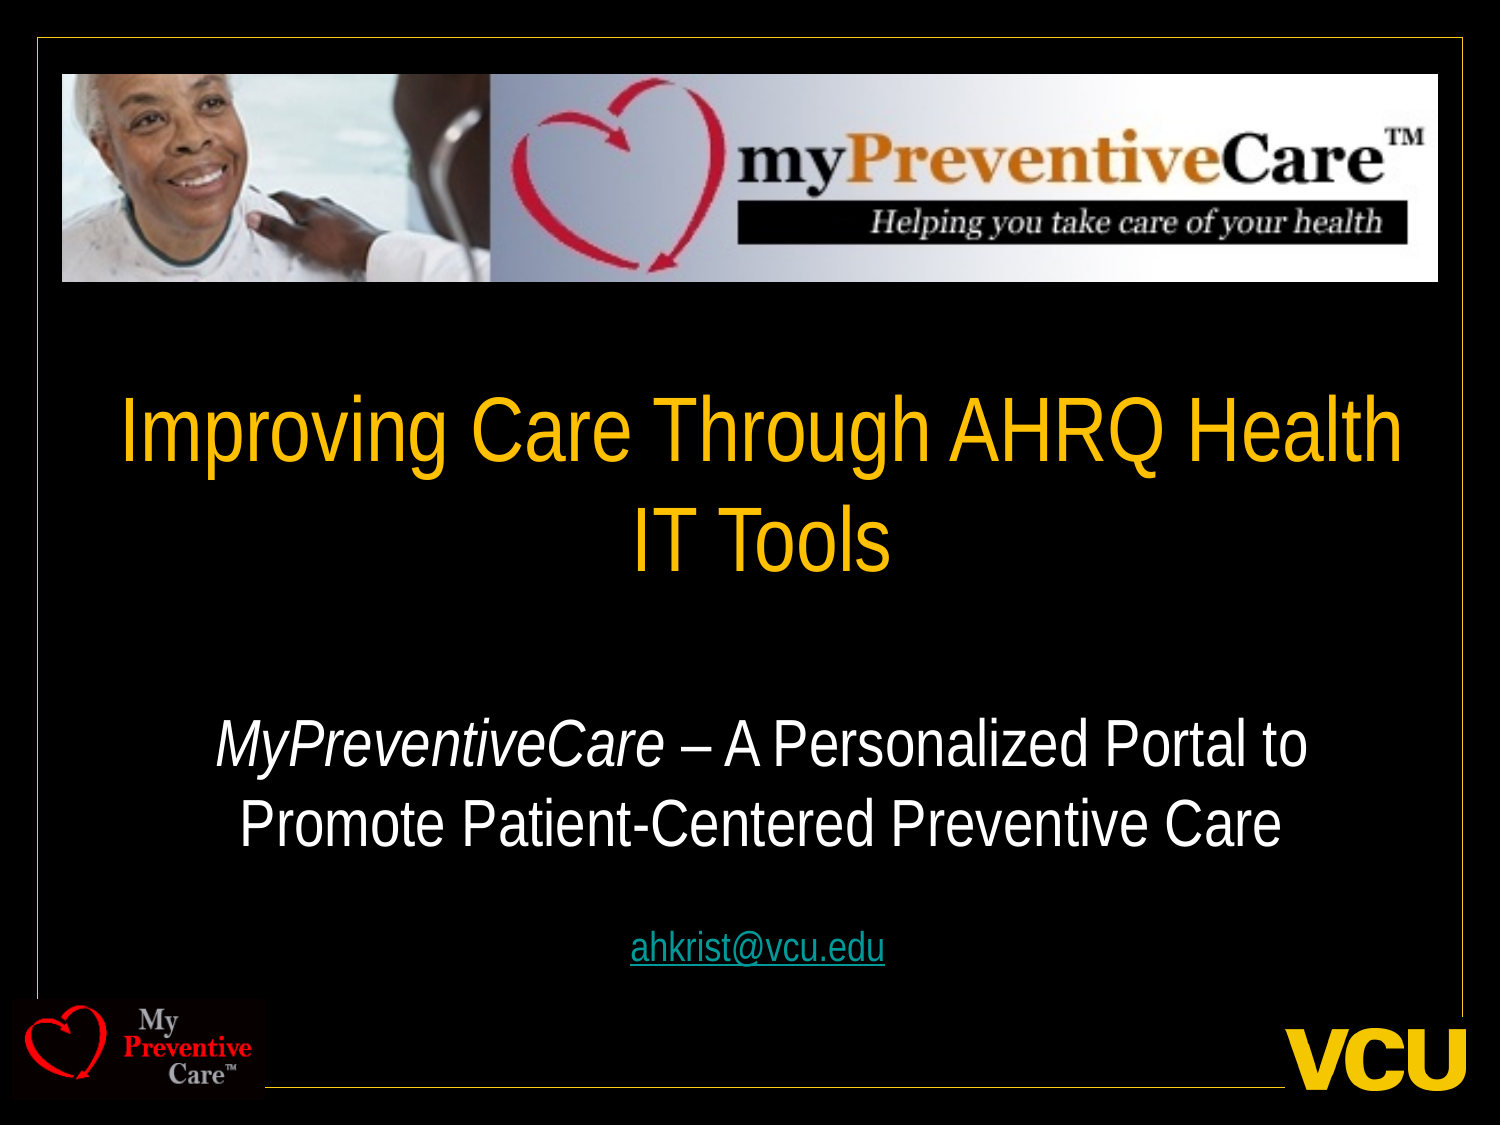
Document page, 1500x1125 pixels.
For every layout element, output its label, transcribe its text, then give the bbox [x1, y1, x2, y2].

title Improving Care Through AHRQ Health IT Tools MyPreventiveCare – A Personalized Portal to Promote Patient-Centered Preventive Care ahkrist@vcu.edu [99, 324, 1426, 1125]
picture [62, 74, 1438, 282]
picture [1426, 1017, 1474, 1091]
picture [12, 999, 99, 1100]
